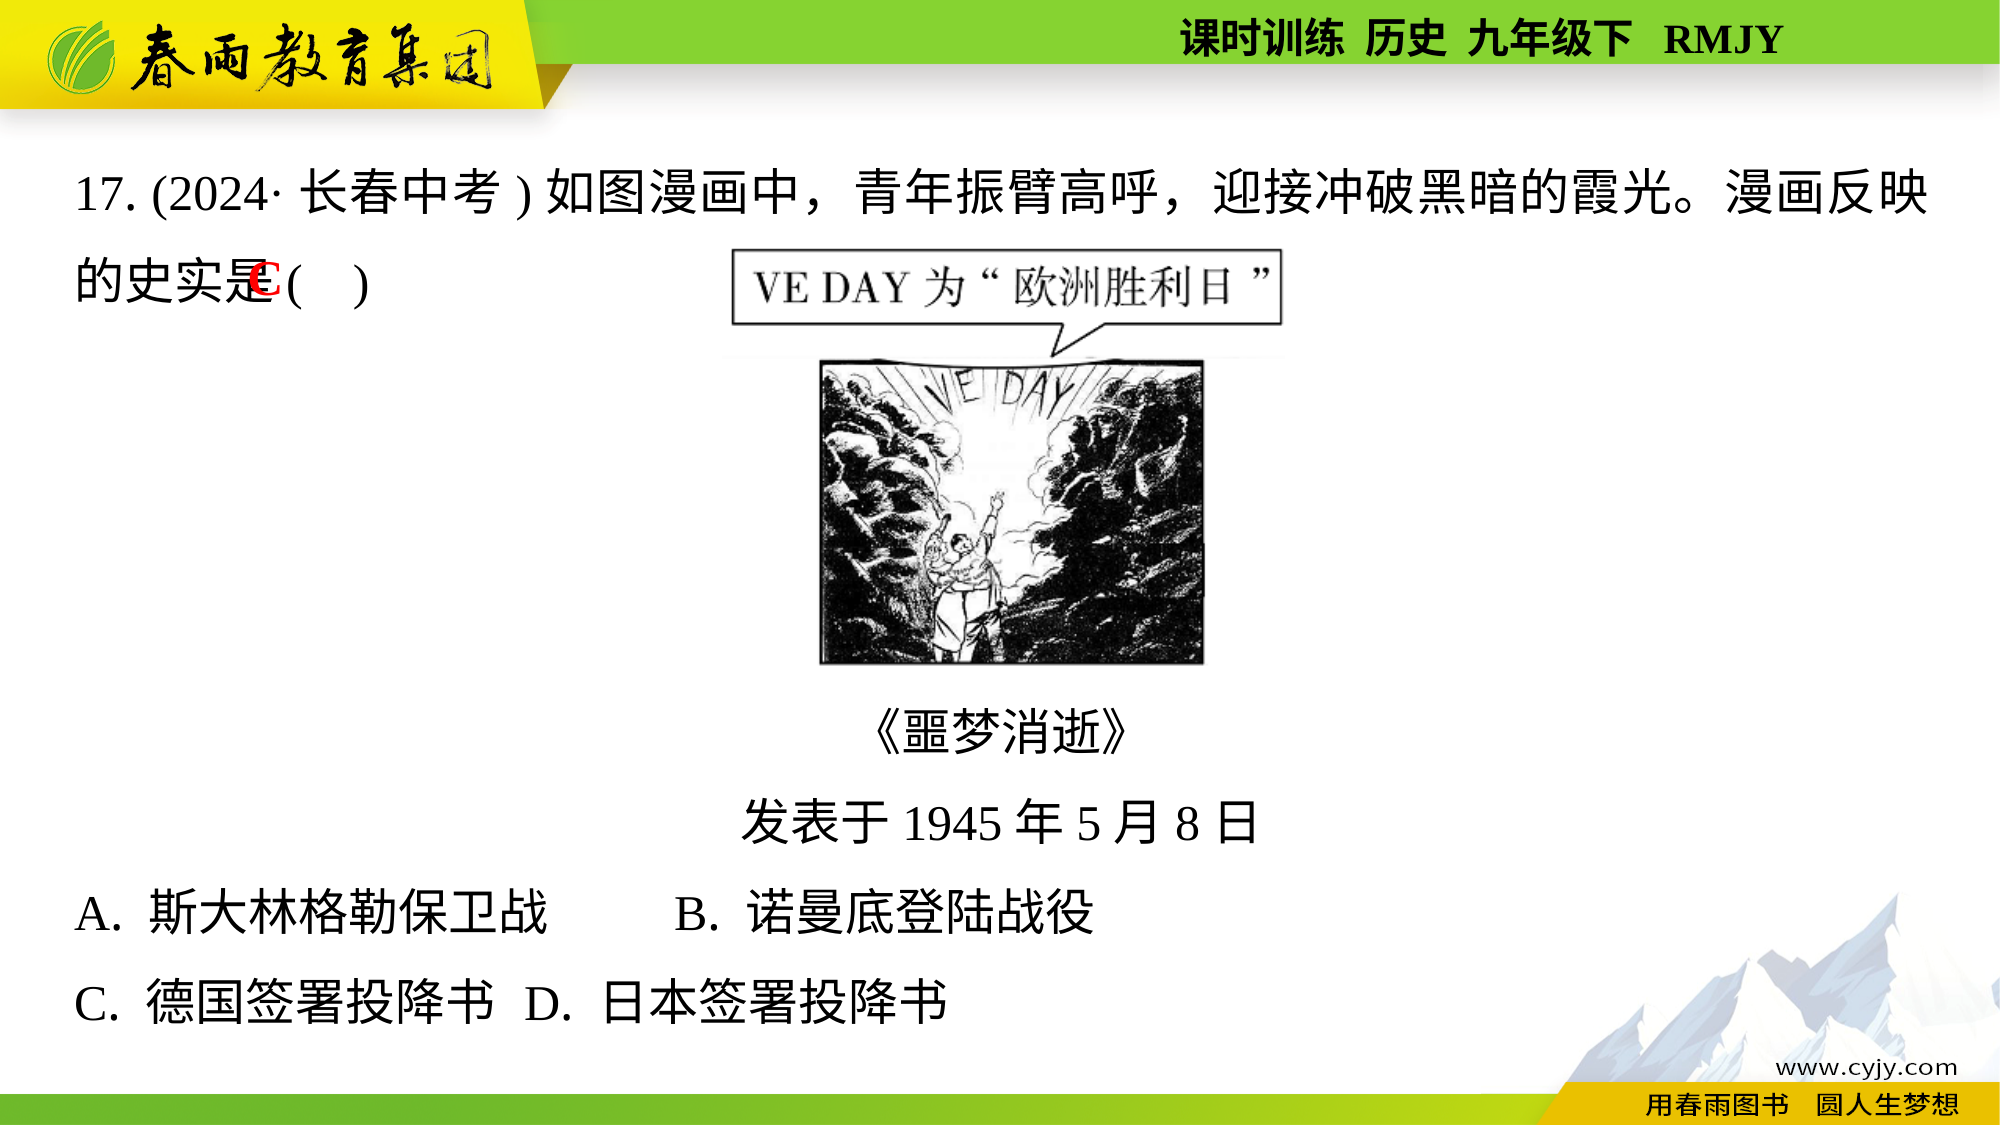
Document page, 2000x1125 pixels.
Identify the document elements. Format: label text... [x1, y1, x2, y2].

list 17. (2024·长春中考)如图漫画中，青年振臂高呼，迎接冲破黑暗的霞光。漫画反映的史实是( ) 《噩梦消逝》 发表于1945年5月8日 A. 斯大林格勒保卫战 B. 诺曼底登陆战役 C. 德国签署投降书 D. 日本签署投降书 [59, 122, 1944, 1047]
picture [0, 0, 2000, 1125]
text_box C [232, 237, 299, 313]
